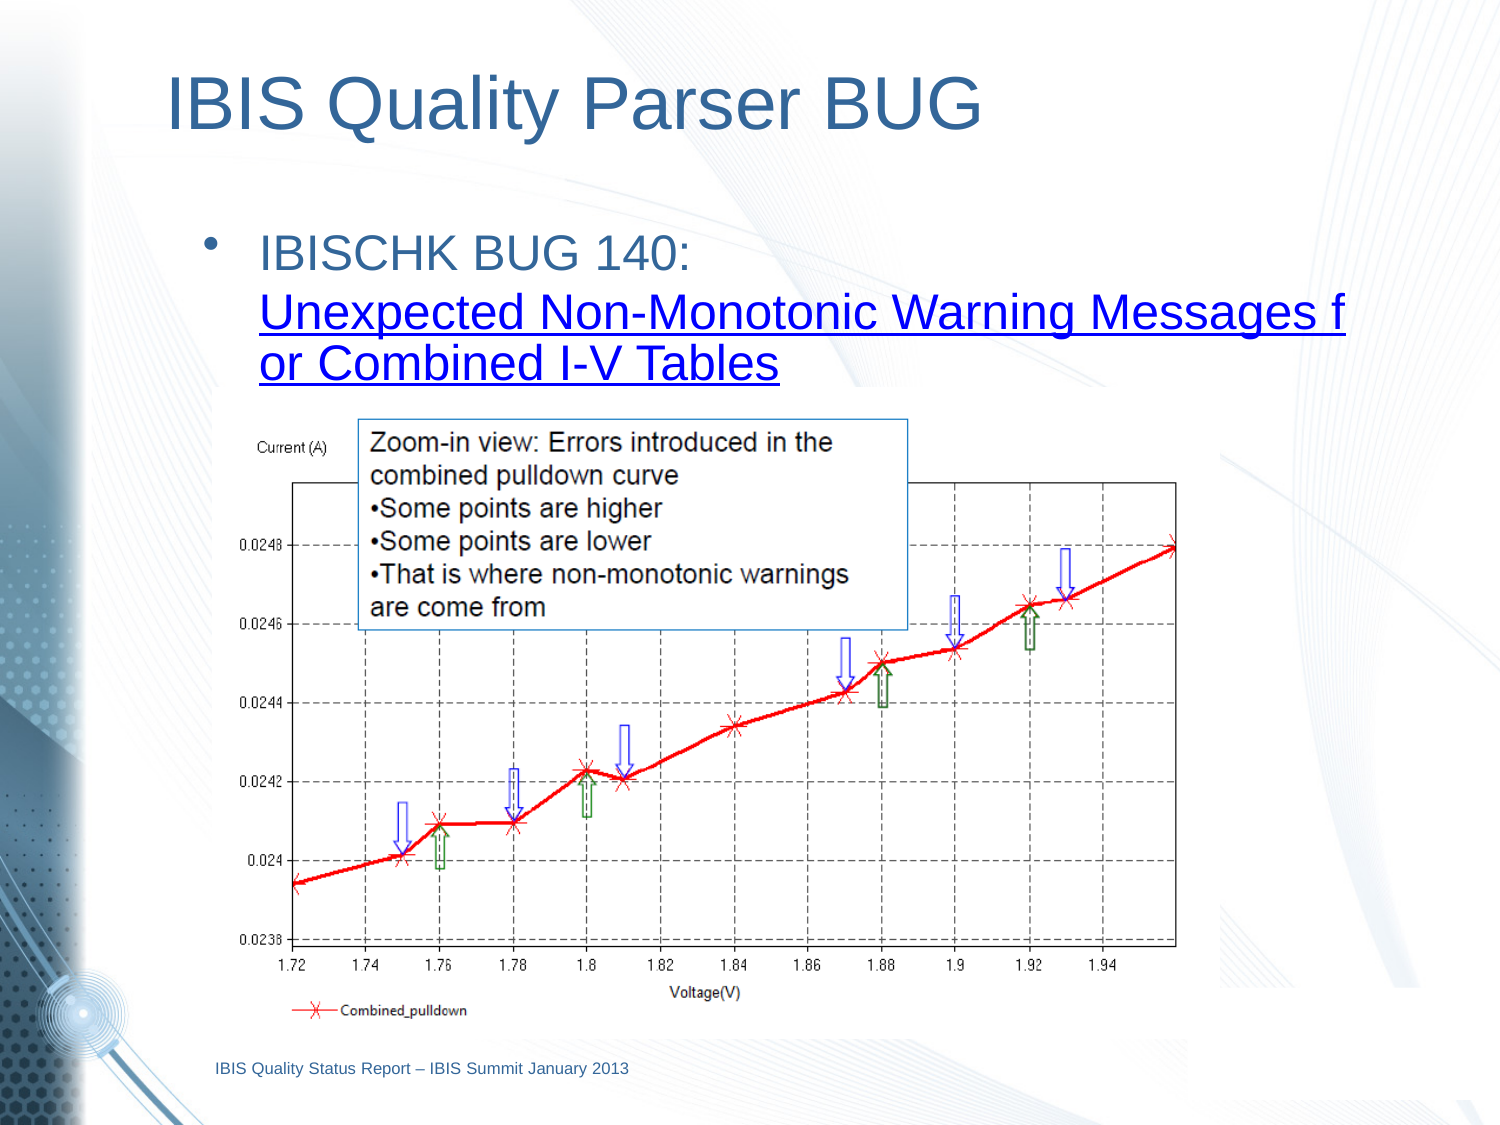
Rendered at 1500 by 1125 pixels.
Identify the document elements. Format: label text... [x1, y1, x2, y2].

title IBIS Quality Parser BUG [150, 24, 1300, 175]
list IBISCHK BUG 140: Unexpected Non-Monotonic Warning Messages for Combined I-V Tables [187, 212, 1363, 963]
picture [0, 0, 1500, 1125]
footer IBIS Quality Status Report – IBIS Summit January 2013 [200, 1050, 975, 1104]
